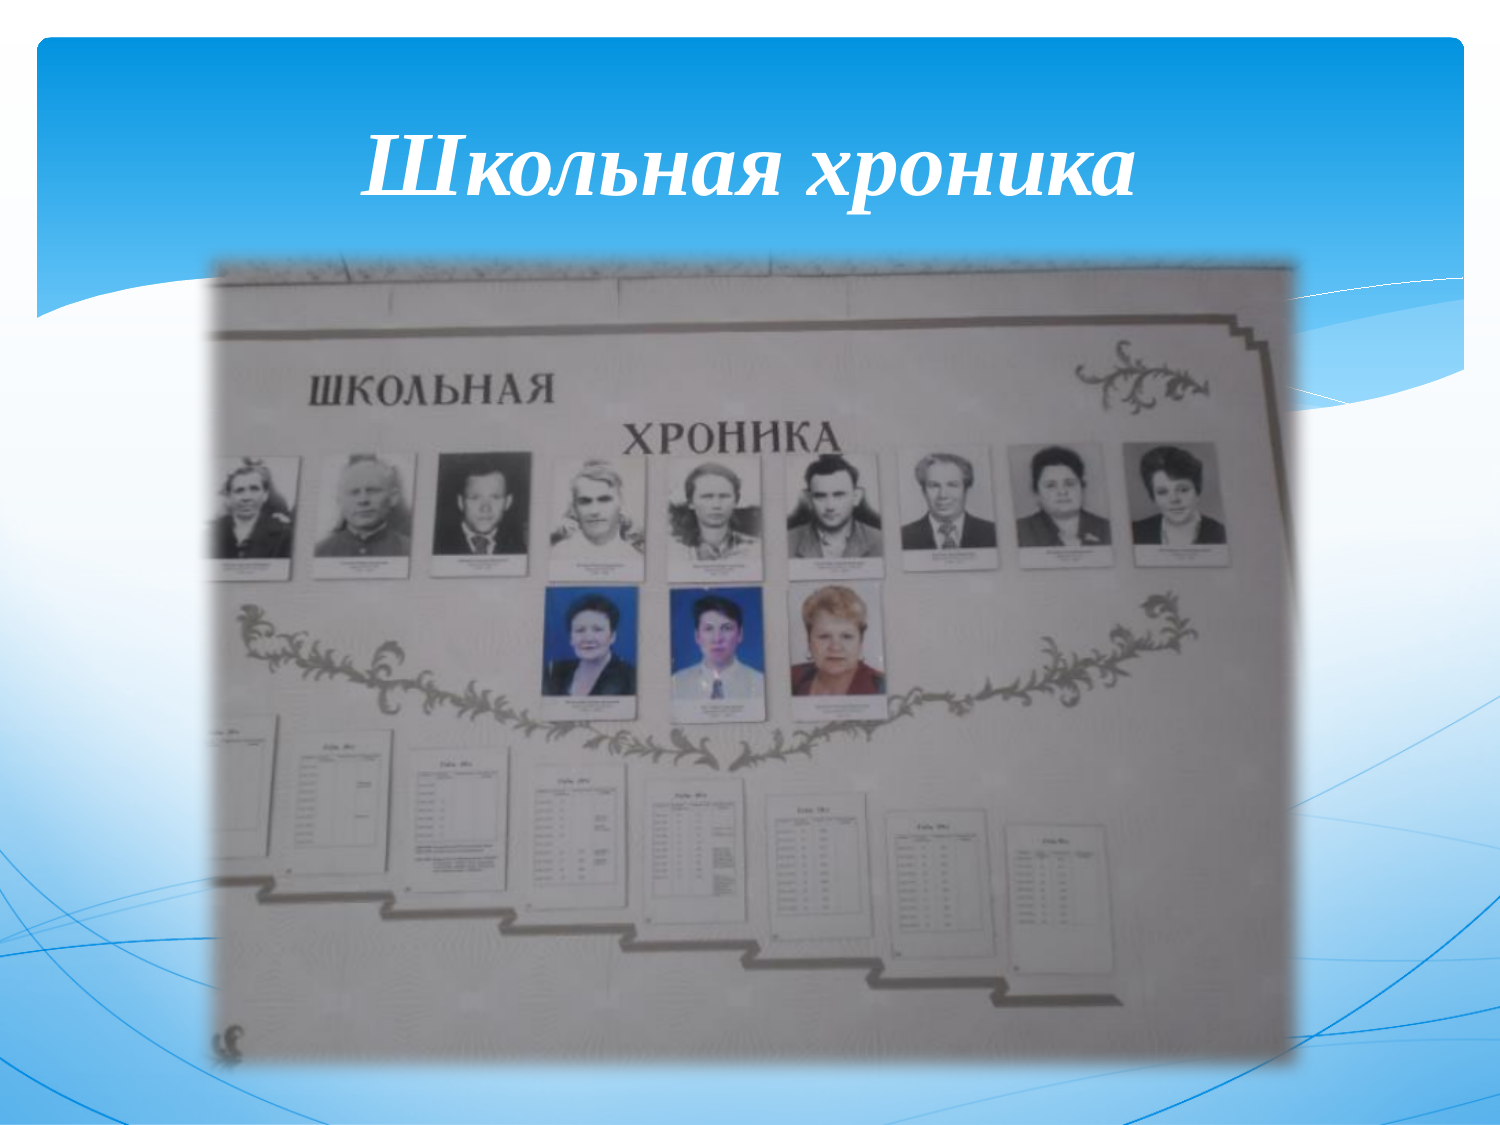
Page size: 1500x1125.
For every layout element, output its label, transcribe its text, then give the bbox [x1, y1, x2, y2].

picture [194, 243, 1314, 1083]
title Школьная хроника [75, 55, 1425, 261]
